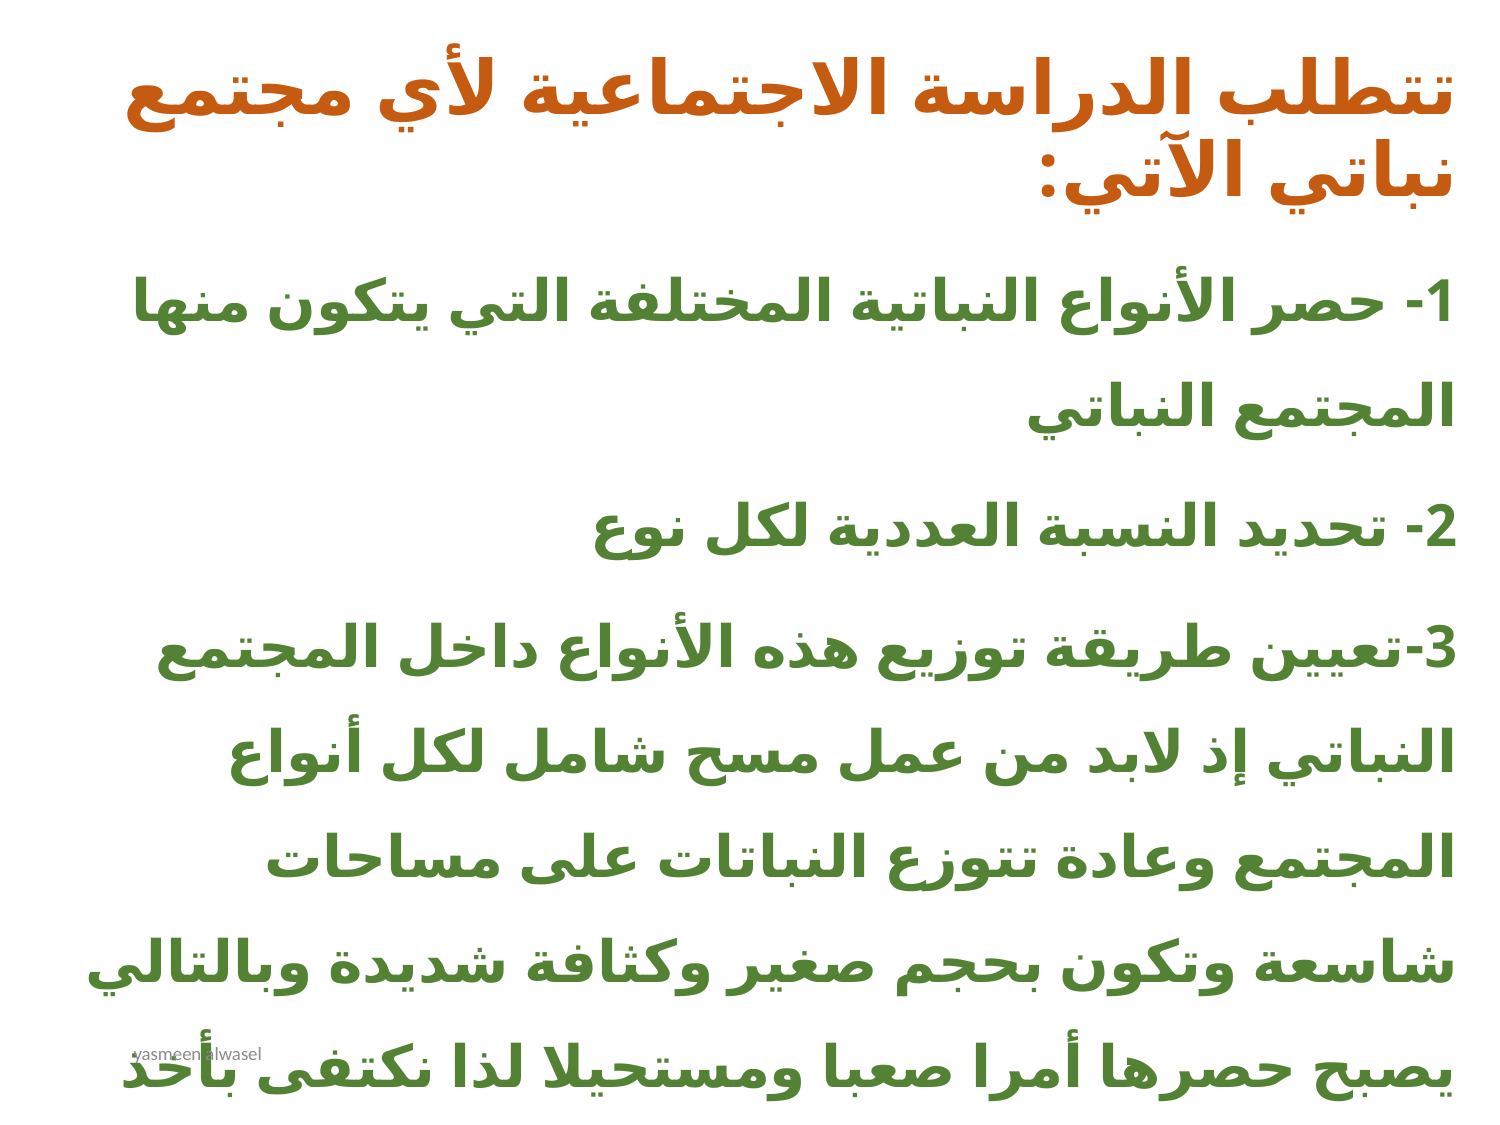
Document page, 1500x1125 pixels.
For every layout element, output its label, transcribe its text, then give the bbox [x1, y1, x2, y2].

footer yasmeen alwasel [41, 1011, 355, 1094]
subtitle تتطلب الدراسة الاجتماعية لأي مجتمع نباتي الآتي: 1- حصر الأنواع النباتية المختلفة التي يتكون منها المجتمع النباتي 2- تحديد النسبة العددية لكل نوع 3-تعيين طريقة توزيع هذه الأنواع داخل المجتمع النباتي إذ لابد من عمل مسح شامل لكل أنواع المجتمع وعادة تتوزع النباتات على مساحات شاسعة وتكون بحجم صغير وكثافة شديدة وبالتالي يصبح حصرها أمرا صعبا ومستحيلا لذا نكتفى بأخذ عينات من الكساء الخضري تكون ممثلة إلى حد ما لحالة المجتمع المراد دراسته [41, 42, 1473, 1071]
